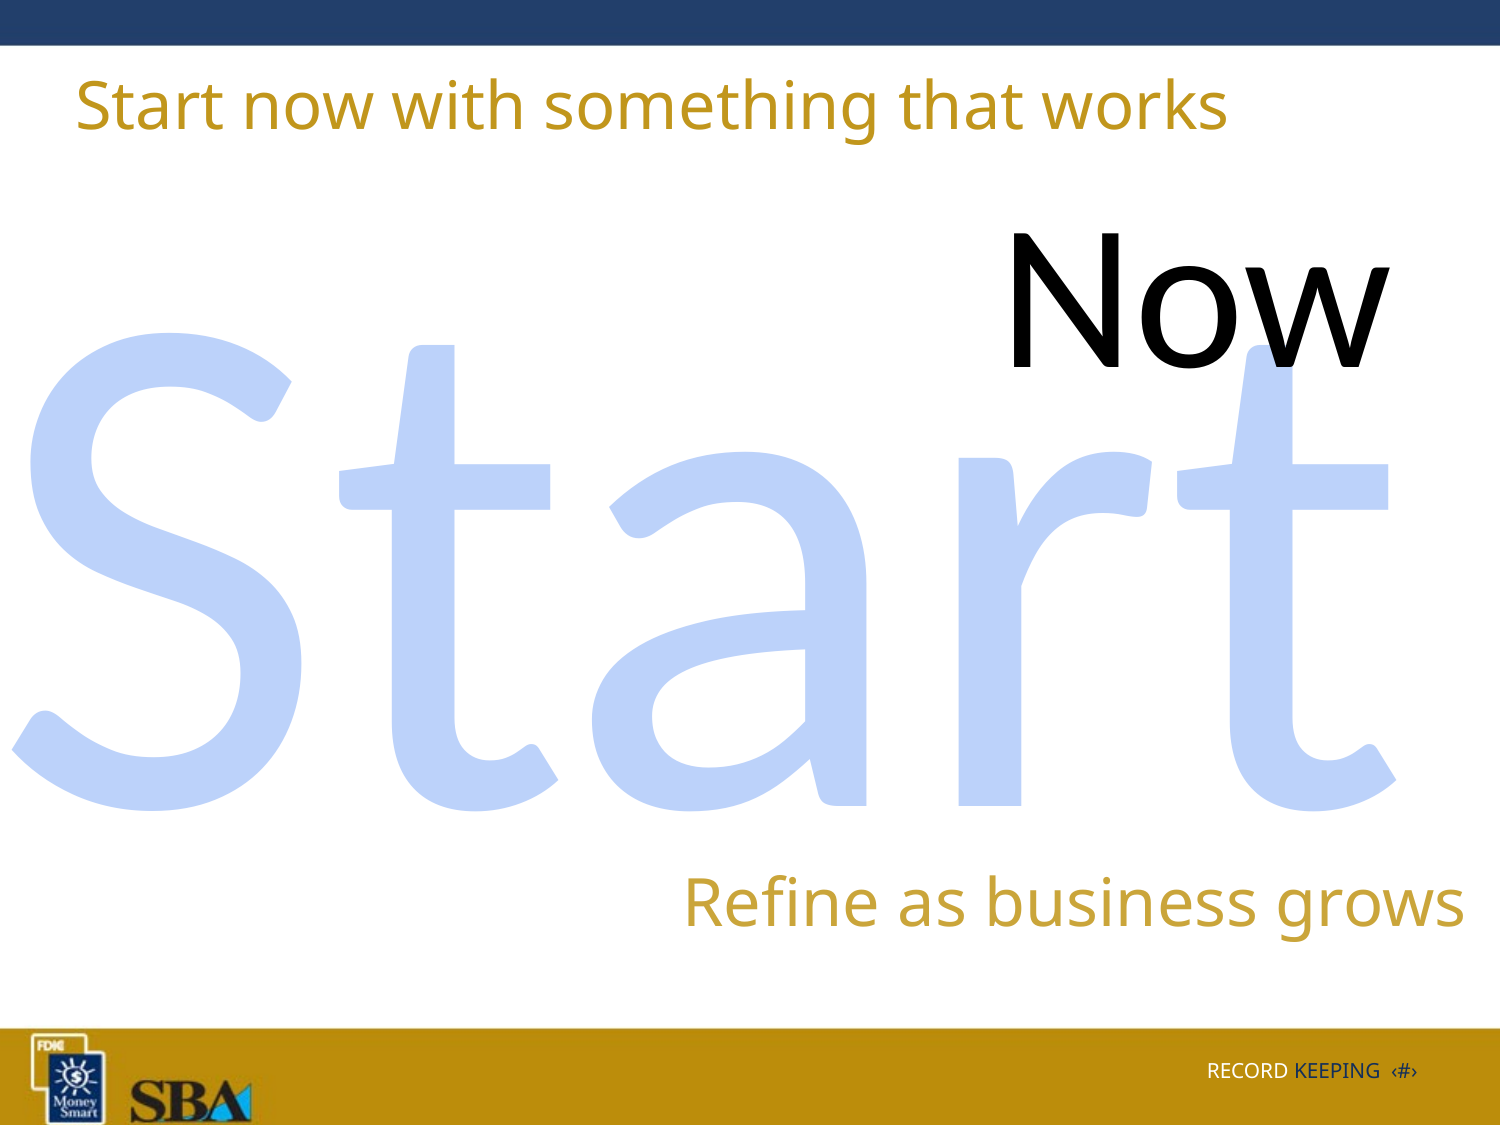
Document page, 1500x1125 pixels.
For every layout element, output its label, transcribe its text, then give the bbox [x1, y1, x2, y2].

text_box Now [992, 169, 1400, 417]
text_box Refine as business grows [398, 859, 1475, 948]
picture [0, 0, 1500, 1125]
text_box Start [0, 70, 1419, 960]
title Start now with something that works [74, 61, 1426, 169]
